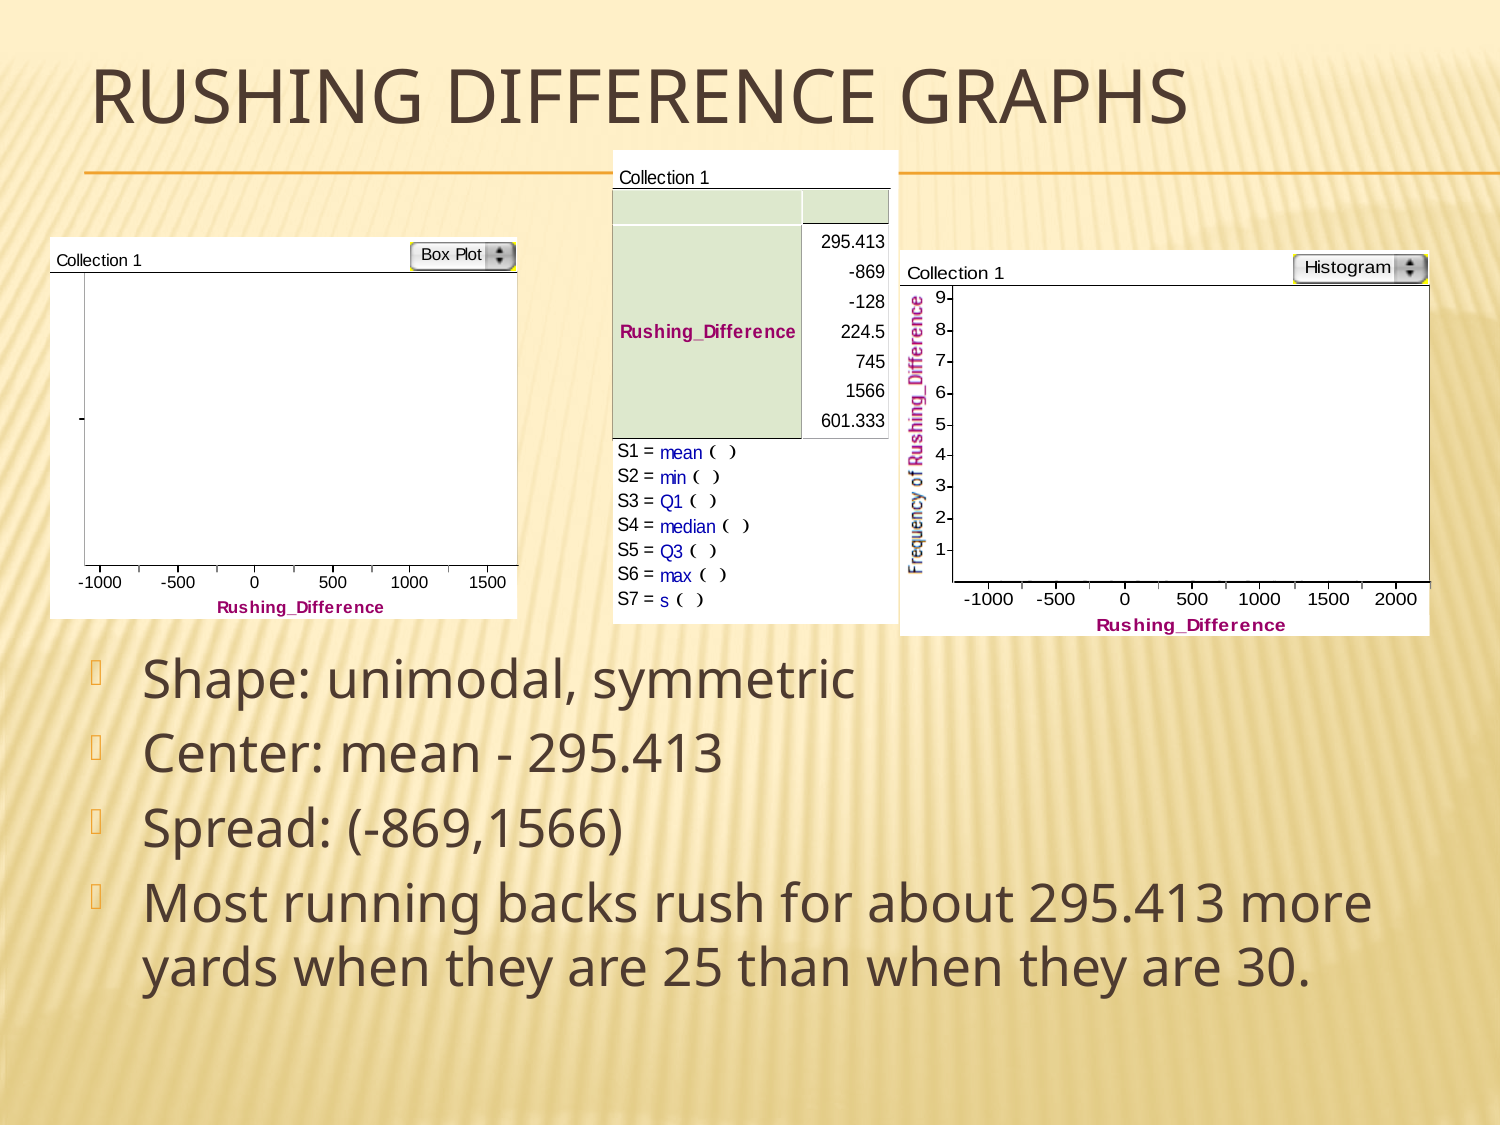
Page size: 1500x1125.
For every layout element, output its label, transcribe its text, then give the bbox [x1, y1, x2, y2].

title Rushing Difference Graphs [75, 0, 1425, 188]
picture [49, 237, 520, 621]
list Shape: unimodal, symmetric Center: mean - 295.413 Spread: (-869,1566) Most running backs rush for about 295.413 more yards when they are 25 than when they are 30. [75, 637, 1425, 1005]
picture [612, 149, 1432, 638]
